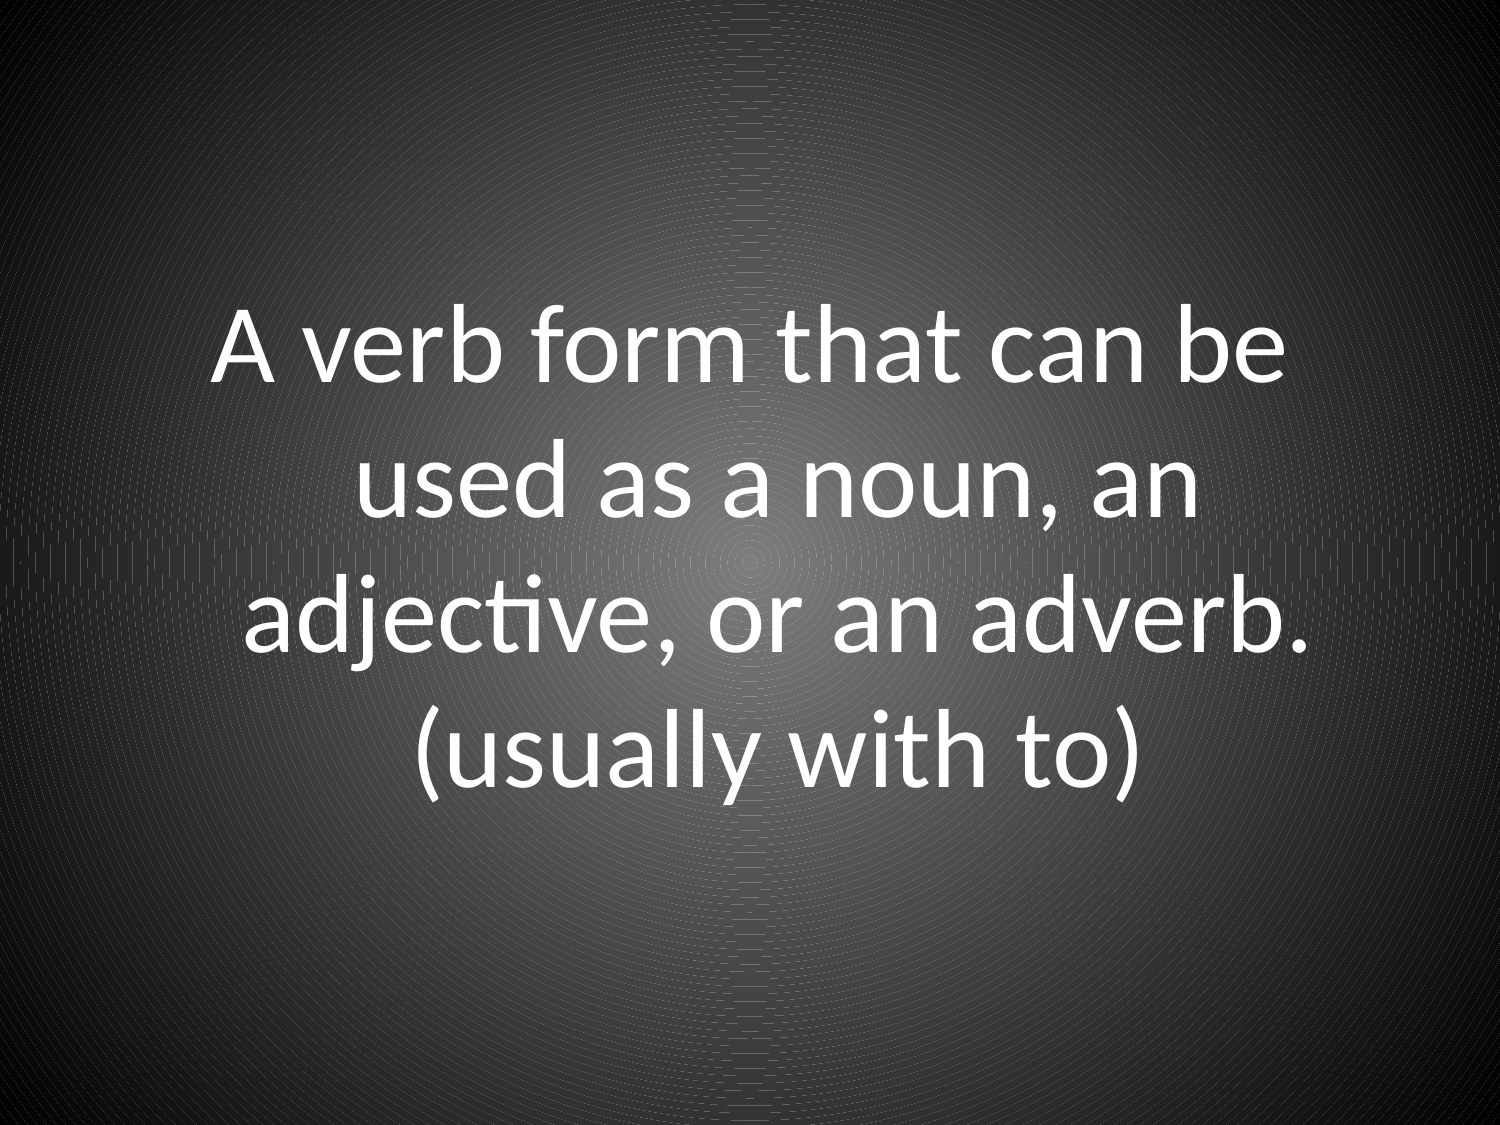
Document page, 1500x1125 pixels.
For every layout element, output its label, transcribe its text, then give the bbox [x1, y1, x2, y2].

list A verb form that can be used as a noun, an adjective, or an adverb. (usually with to) [75, 262, 1425, 1005]
